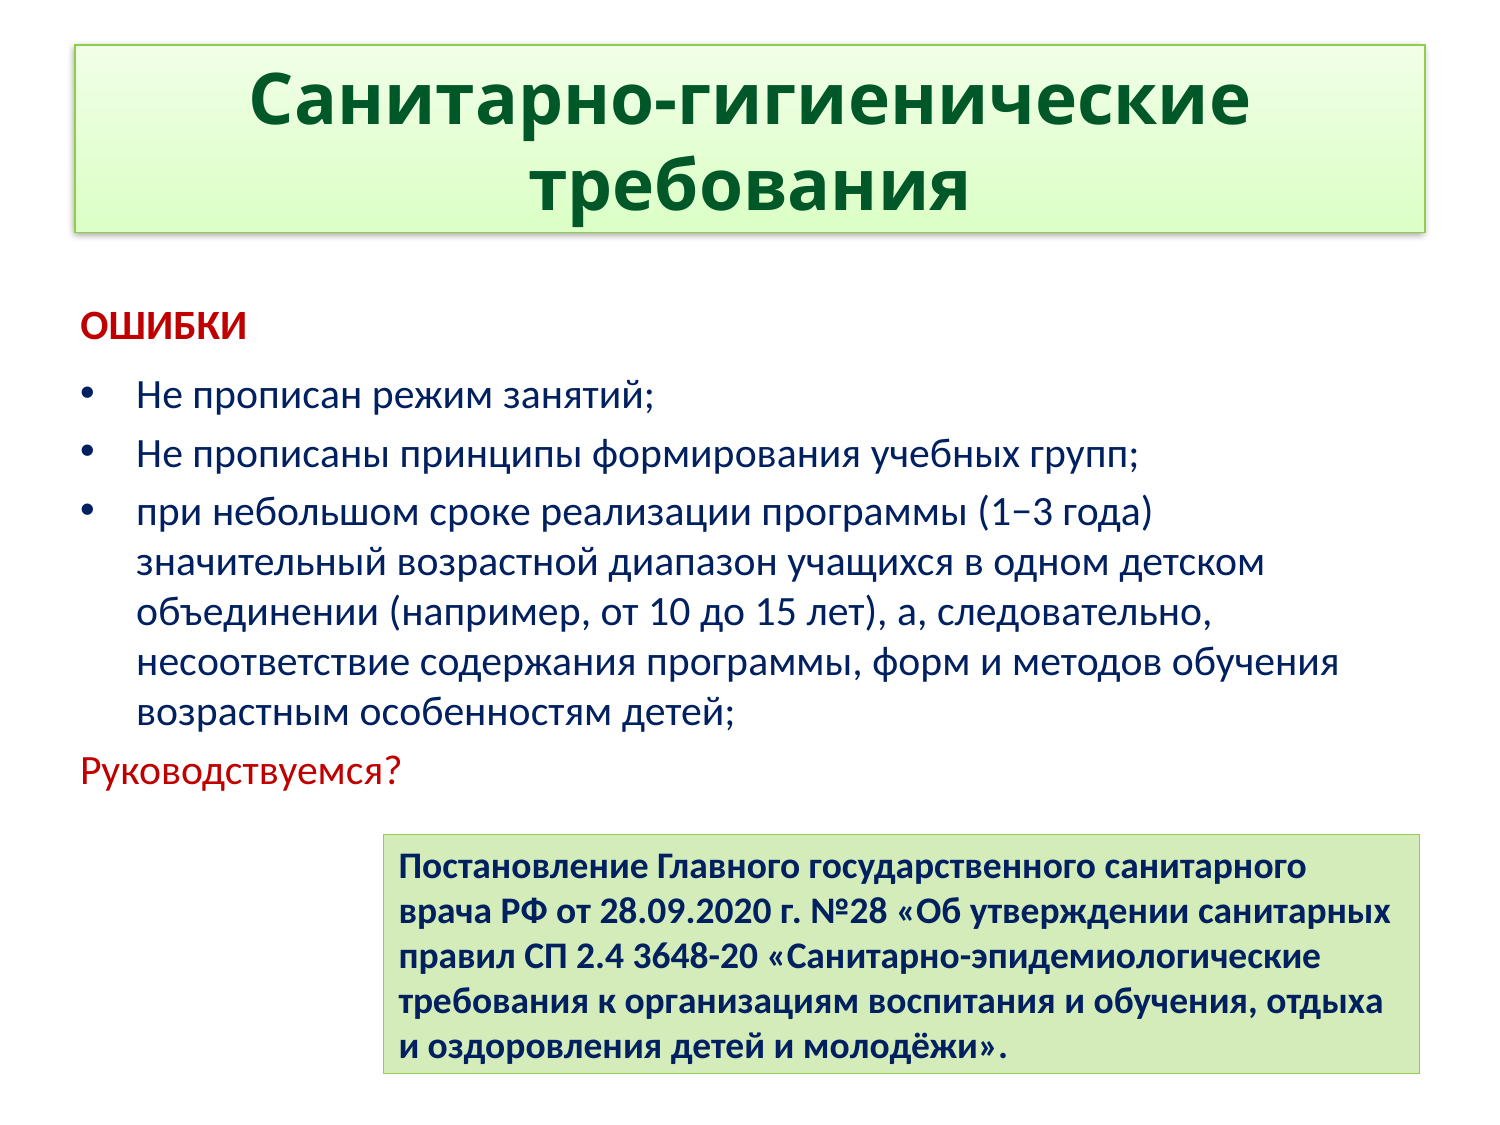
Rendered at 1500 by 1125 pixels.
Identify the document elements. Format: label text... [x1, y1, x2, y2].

title Санитарно-гигиенические требования [74, 44, 1426, 233]
list Не прописан режим занятий; Не прописаны принципы формирования учебных групп; при небольшом сроке реализации программы (1−3 года) значительный возрастной диапазон учащихся в одном детском объединении (например, от 10 до 15 лет), а, следовательно, несоответствие содержания программы, форм и методов обучения возрастным особенностям детей; Руководствуемся? [64, 359, 1415, 846]
text_box ОШИБКИ [65, 290, 272, 356]
text_box Постановление Главного государственного санитарного врача РФ от 28.09.2020 г. №28 «Об утверждении санитарных правил СП 2.4 3648-20 «Санитарно-эпидемиологические требования к организациям воспитания и обучения, отдыха и оздоровления детей и молодёжи». [383, 834, 1420, 1074]
